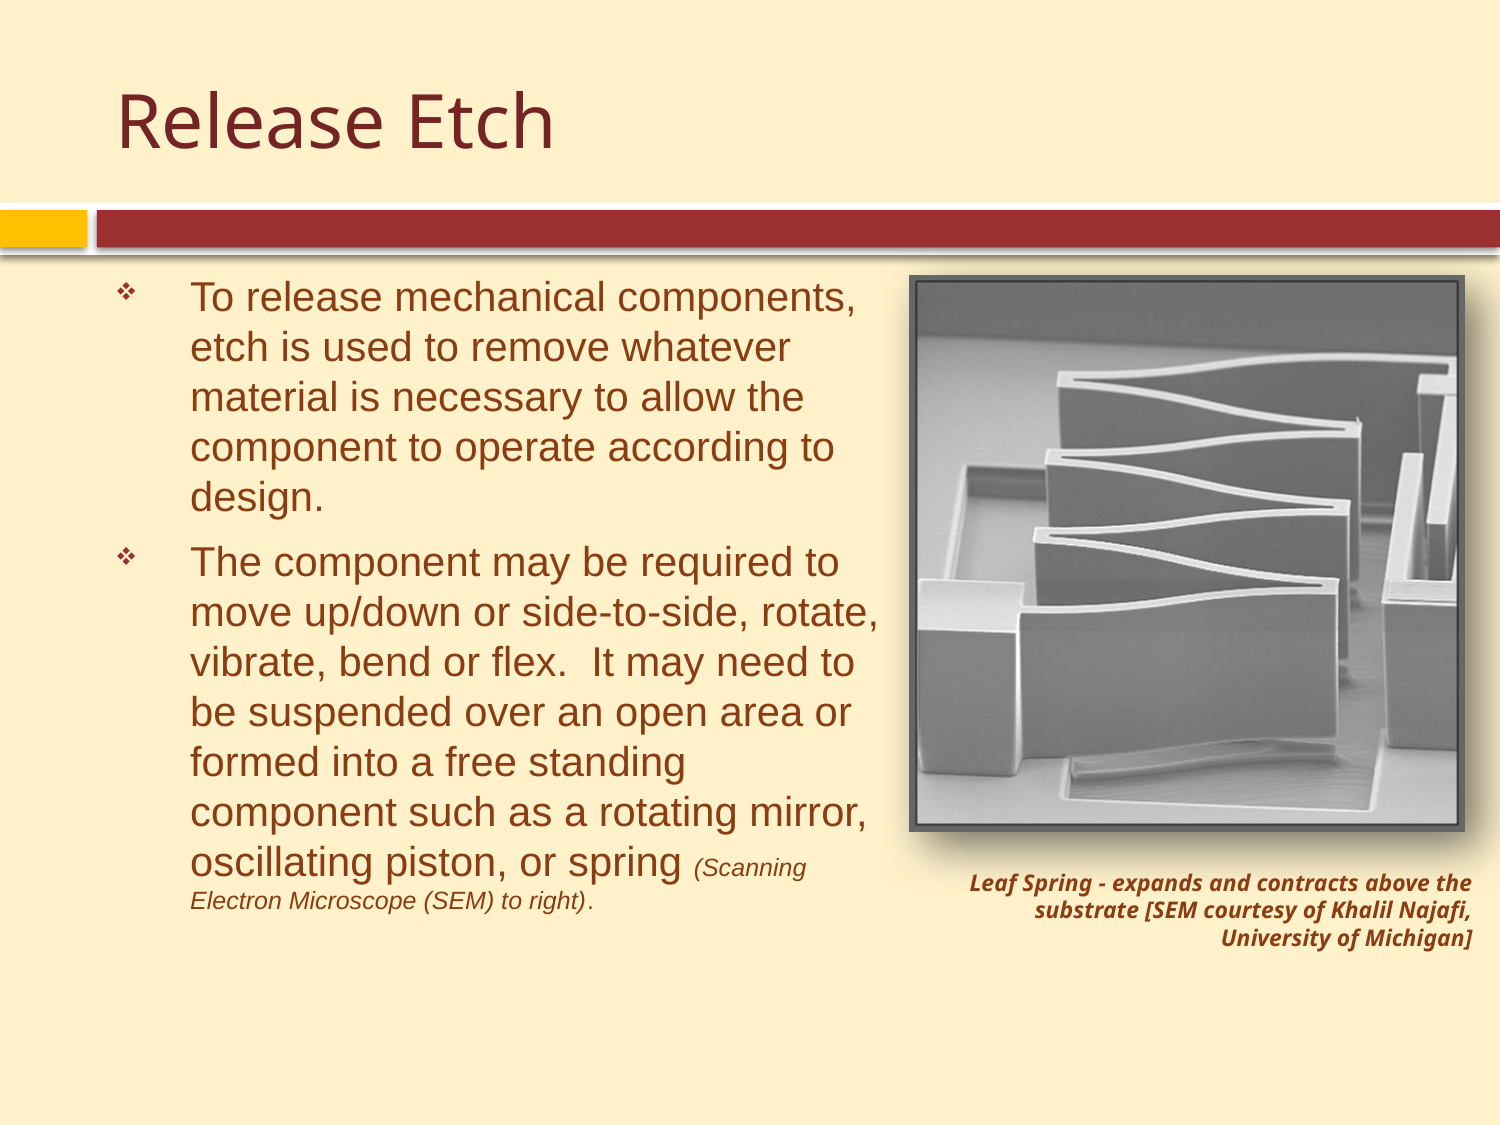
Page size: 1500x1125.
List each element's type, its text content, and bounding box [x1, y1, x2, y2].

title Release Etch [100, 37, 1438, 200]
text_box Leaf Spring - expands and contracts above the substrate [SEM courtesy of Khalil Najafi, University of Michigan] [905, 860, 1488, 958]
picture [909, 274, 1466, 833]
list To release mechanical components, etch is used to remove whatever material is necessary to allow the component to operate according to design. The component may be required to move up/down or side-to-side, rotate, vibrate, bend or flex. It may need to be suspended over an open area or formed into a free standing component such as a rotating mirror, oscillating piston, or spring (Scanning Electron Microscope (SEM) to right). [100, 262, 910, 1000]
